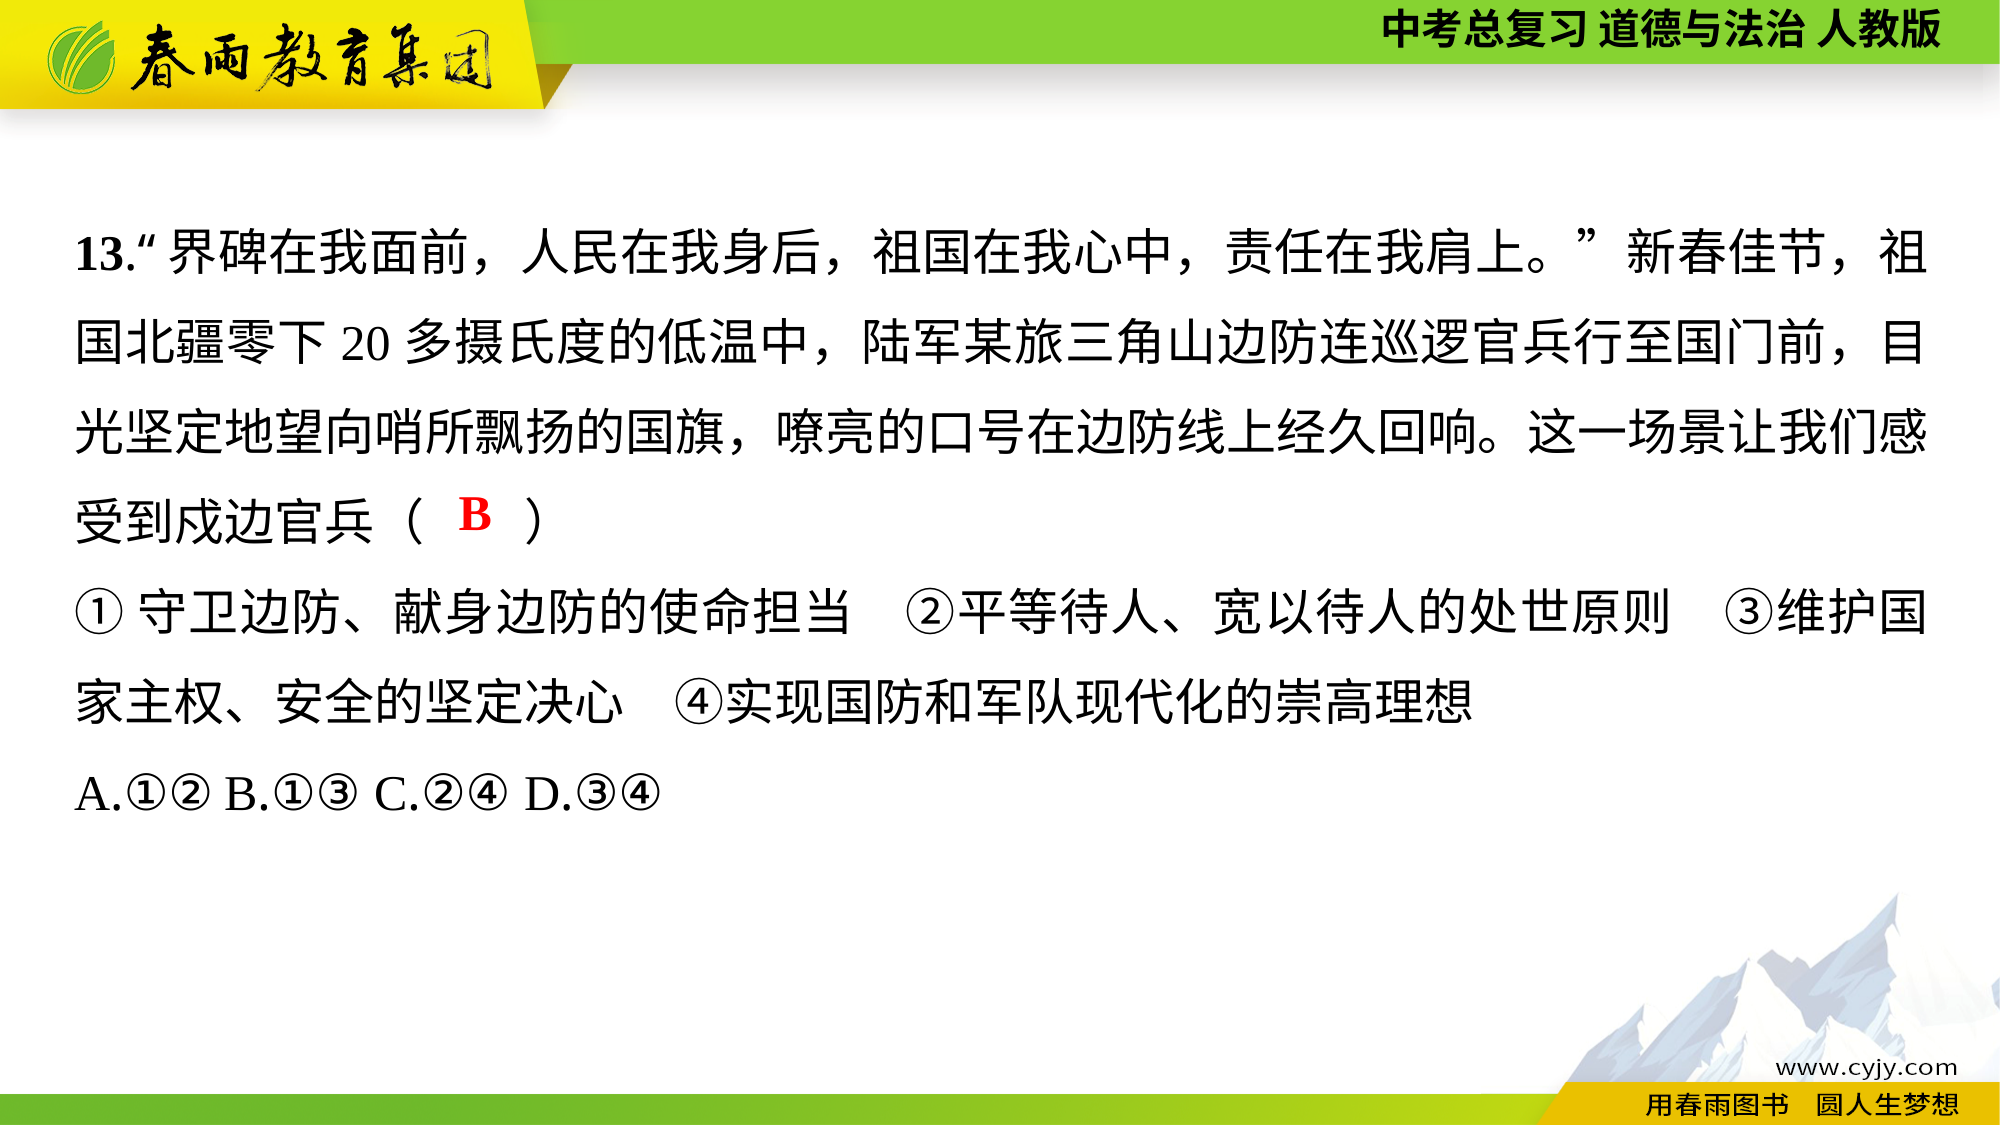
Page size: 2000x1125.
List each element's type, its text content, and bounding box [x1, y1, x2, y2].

text_box B [443, 473, 507, 548]
list 13.“界碑在我面前，人民在我身后，祖国在我心中，责任在我肩上。”新春佳节，祖国北疆零下20多摄氏度的低温中，陆军某旅三角山边防连巡逻官兵行至国门前，目光坚定地望向哨所飘扬的国旗，嘹亮的口号在边防线上经久回响。这一场景让我们感受到戍边官兵（ ） ①守卫边防、献身边防的使命担当 ②平等待人、宽以待人的处世原则 ③维护国家主权、安全的坚定决心 ④实现国防和军队现代化的崇高理想 A.①② B.①③ C.②④ D.③④ [59, 182, 1944, 823]
picture [0, 0, 2000, 1125]
